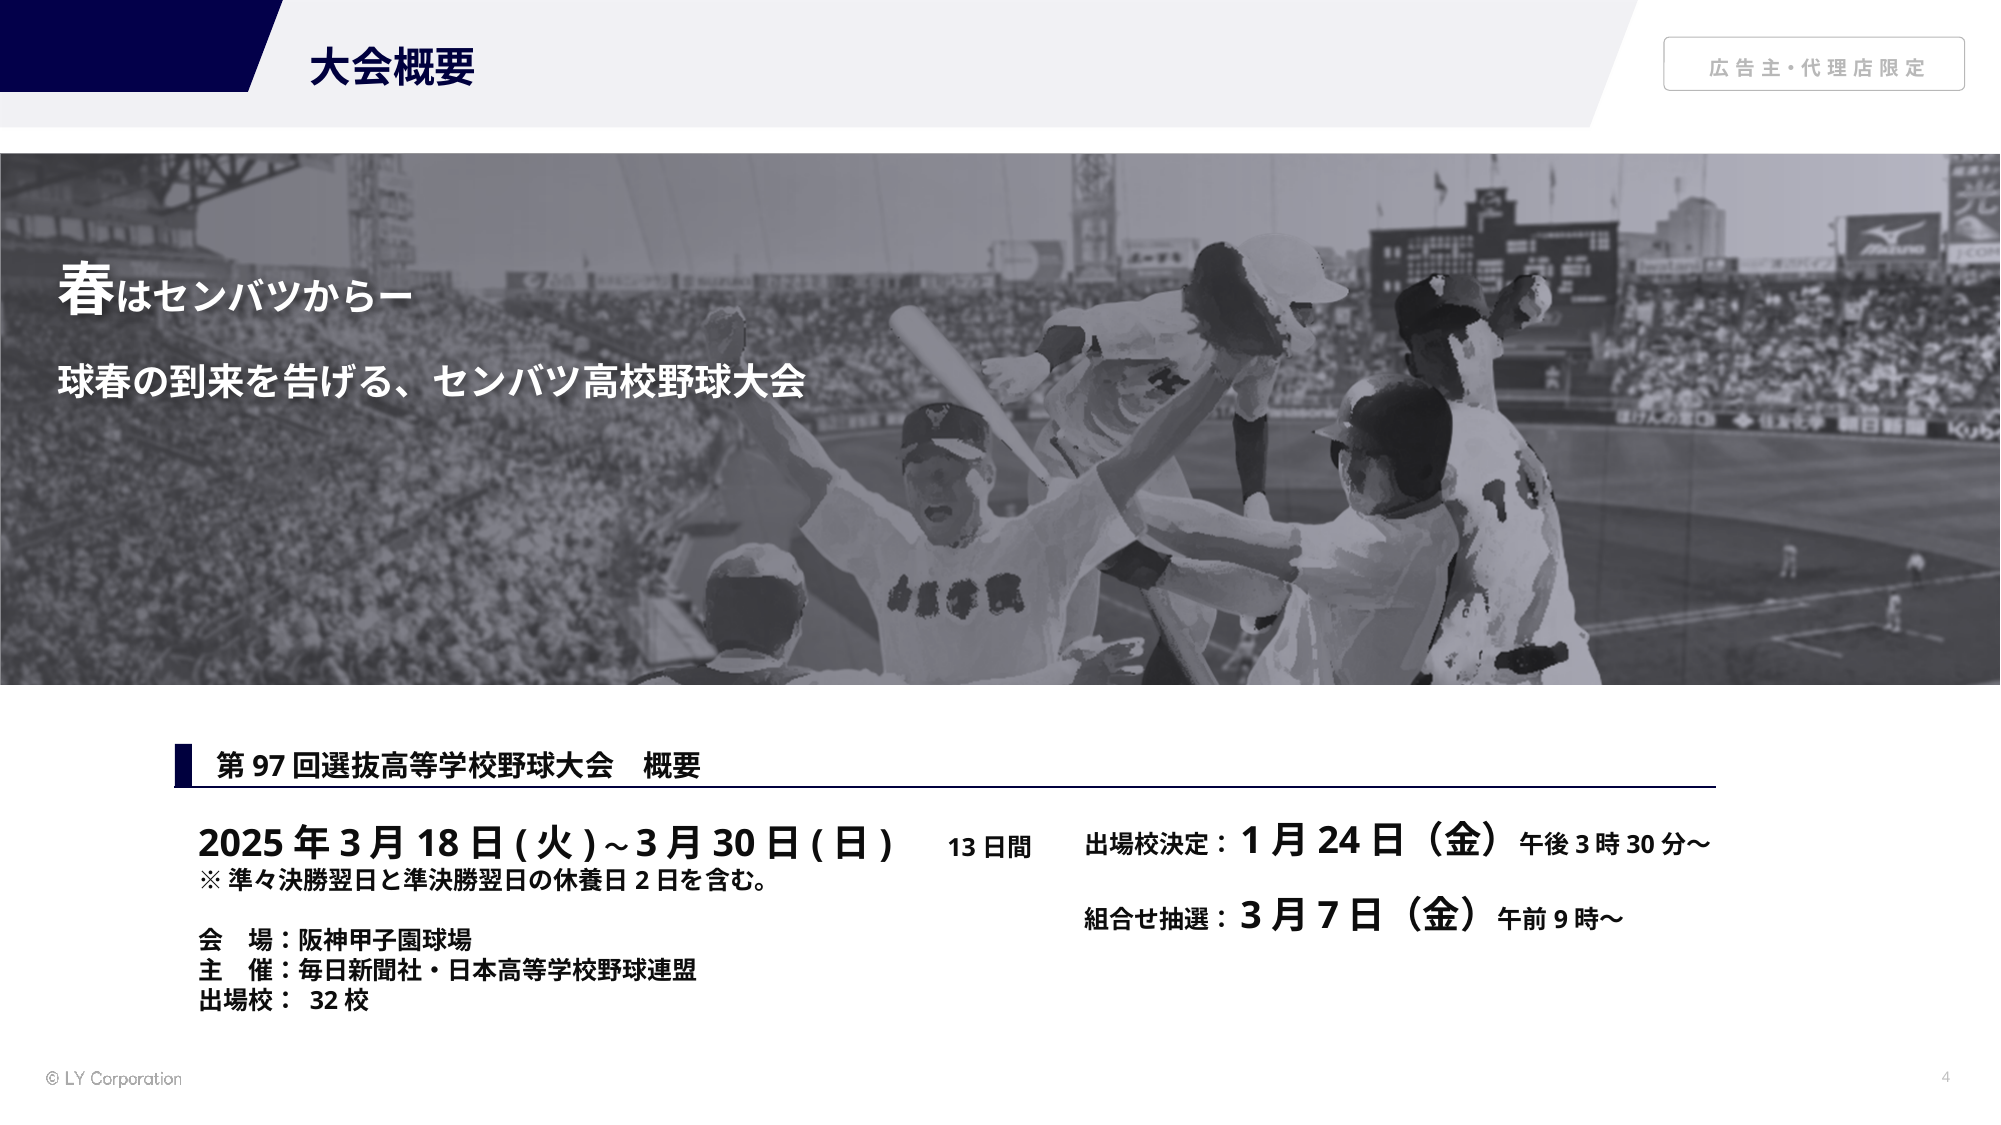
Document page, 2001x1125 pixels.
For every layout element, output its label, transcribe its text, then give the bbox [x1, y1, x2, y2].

text_box 第97回選抜高等学校野球大会 概要 [201, 739, 924, 786]
text_box 出場校決定：1月24日（金）午後3時30分～ 組合せ抽選：3月7日（金）午前9時～ [1069, 808, 1732, 944]
text_box 2025年3月18日(火)～3月30日(日) 13日間 ※準々決勝翌日と準決勝翌日の休養日2日を含む。 会 場：阪神甲子園球場 主 催：毎日新聞社・日本高等学校野球連盟 出場校： 32校 [183, 812, 1117, 1022]
picture [46, 1071, 181, 1088]
picture [0, 153, 2000, 686]
text_box [174, 743, 192, 786]
list 大会概要 [309, 41, 1645, 97]
